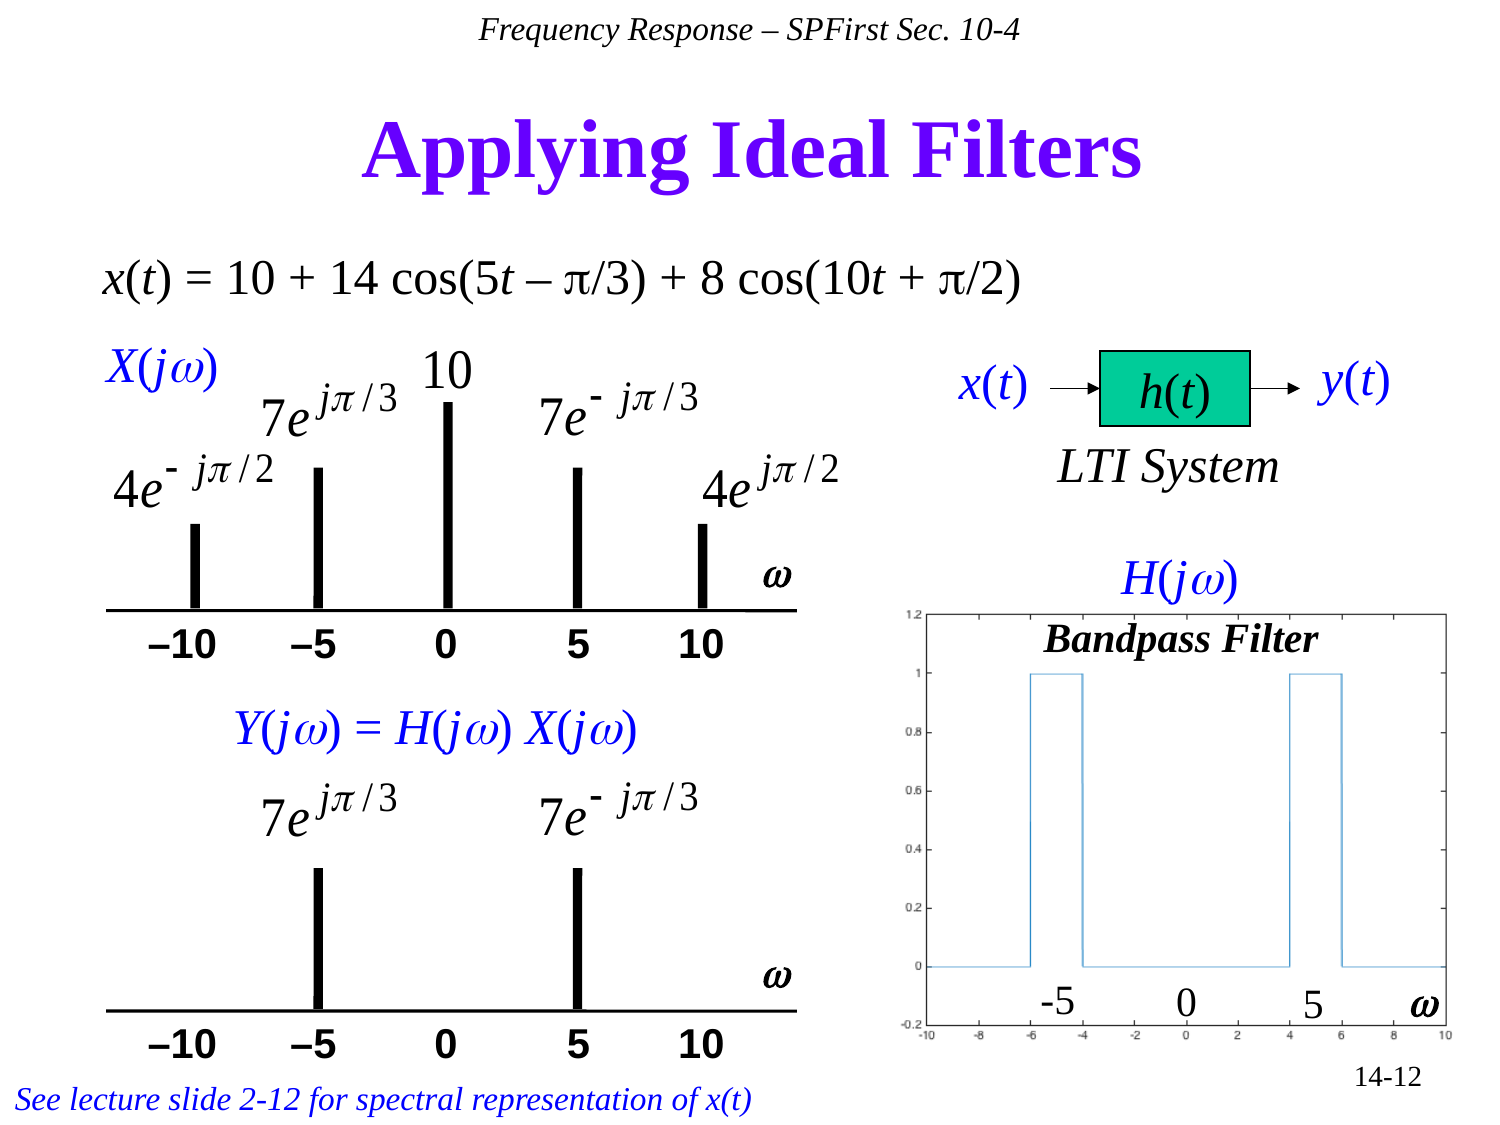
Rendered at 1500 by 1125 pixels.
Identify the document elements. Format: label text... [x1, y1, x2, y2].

text_box Frequency Response – SPFirst Sec. 10-4 [0, 0, 1500, 55]
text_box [949, 337, 1401, 427]
text_box See lecture slide 2-12 for spectral representation of x(t) [0, 1069, 813, 1125]
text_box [105, 337, 851, 675]
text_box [105, 765, 807, 1076]
slide_number 14-12 [1124, 1058, 1438, 1125]
text_box LTI System [949, 434, 1313, 513]
text_box Y(jw) = H(jw) X(jw) [45, 687, 838, 763]
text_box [884, 593, 1463, 1051]
text_box x(t) = 10 + 14 cos(5t – p/3) + 8 cos(10t + p/2) [12, 237, 1194, 325]
text_box H(jw) [922, 537, 1438, 592]
title Applying Ideal Filters [8, 55, 1497, 238]
text_box X(jw) [87, 324, 238, 400]
